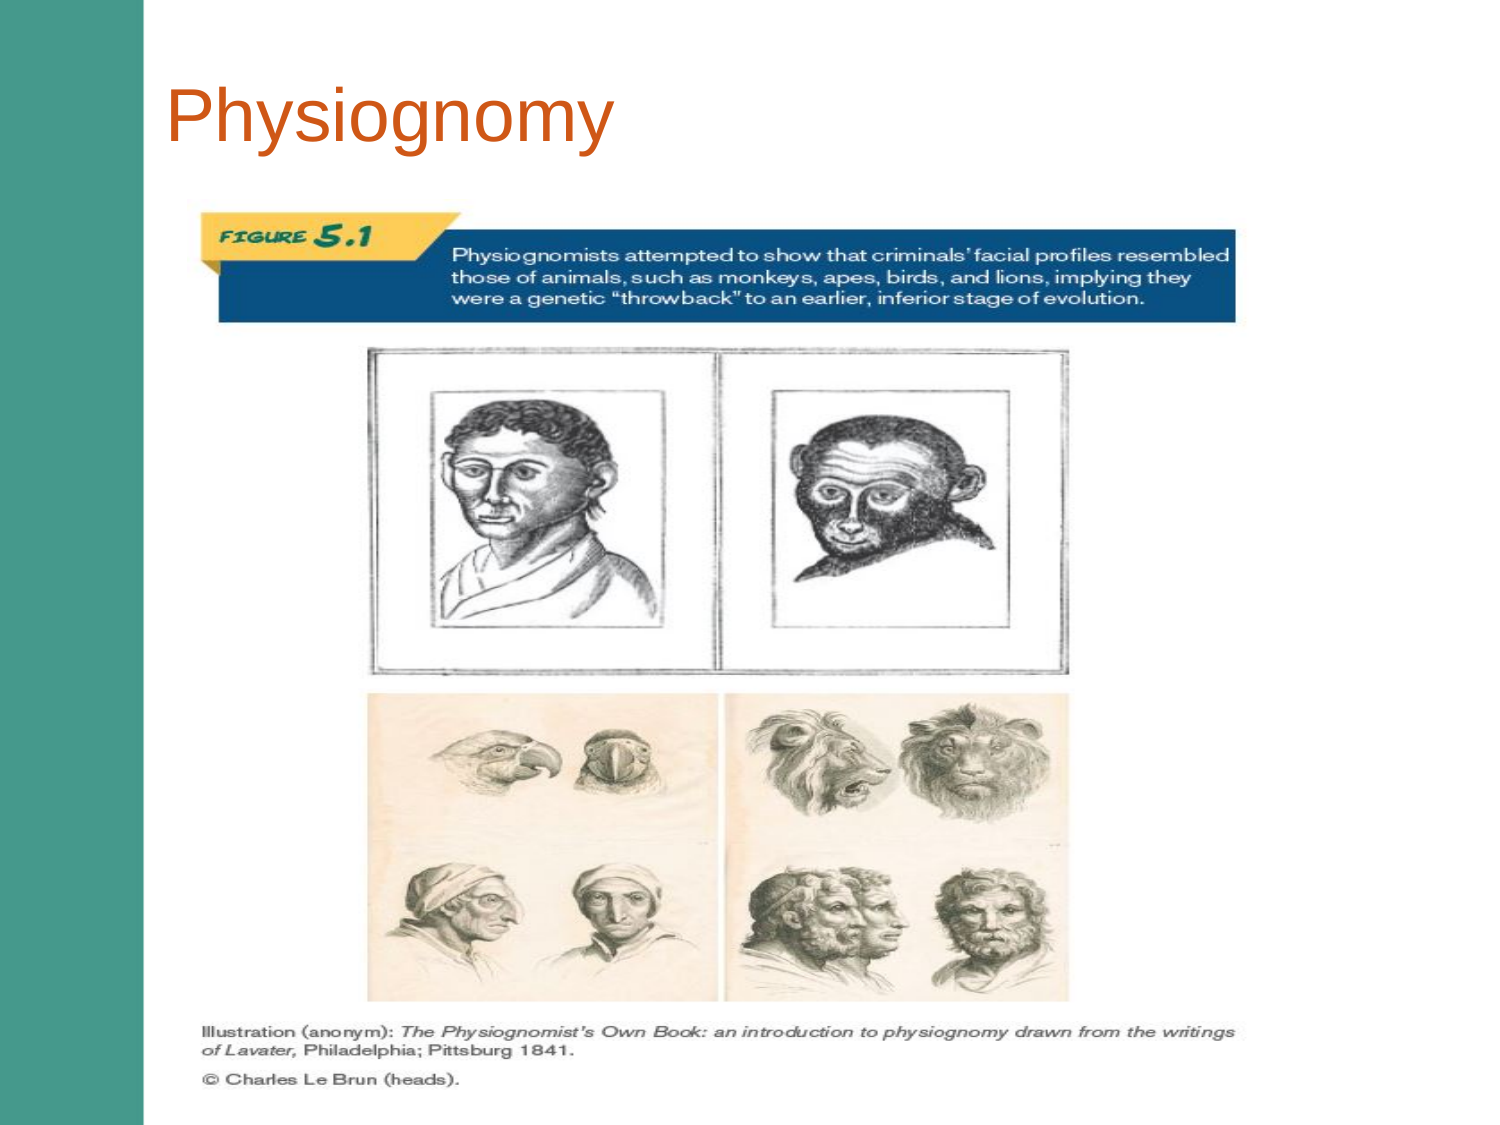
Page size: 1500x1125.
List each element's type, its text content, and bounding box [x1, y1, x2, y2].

picture [0, 0, 1500, 1125]
title Physiognomy [150, 62, 1444, 173]
